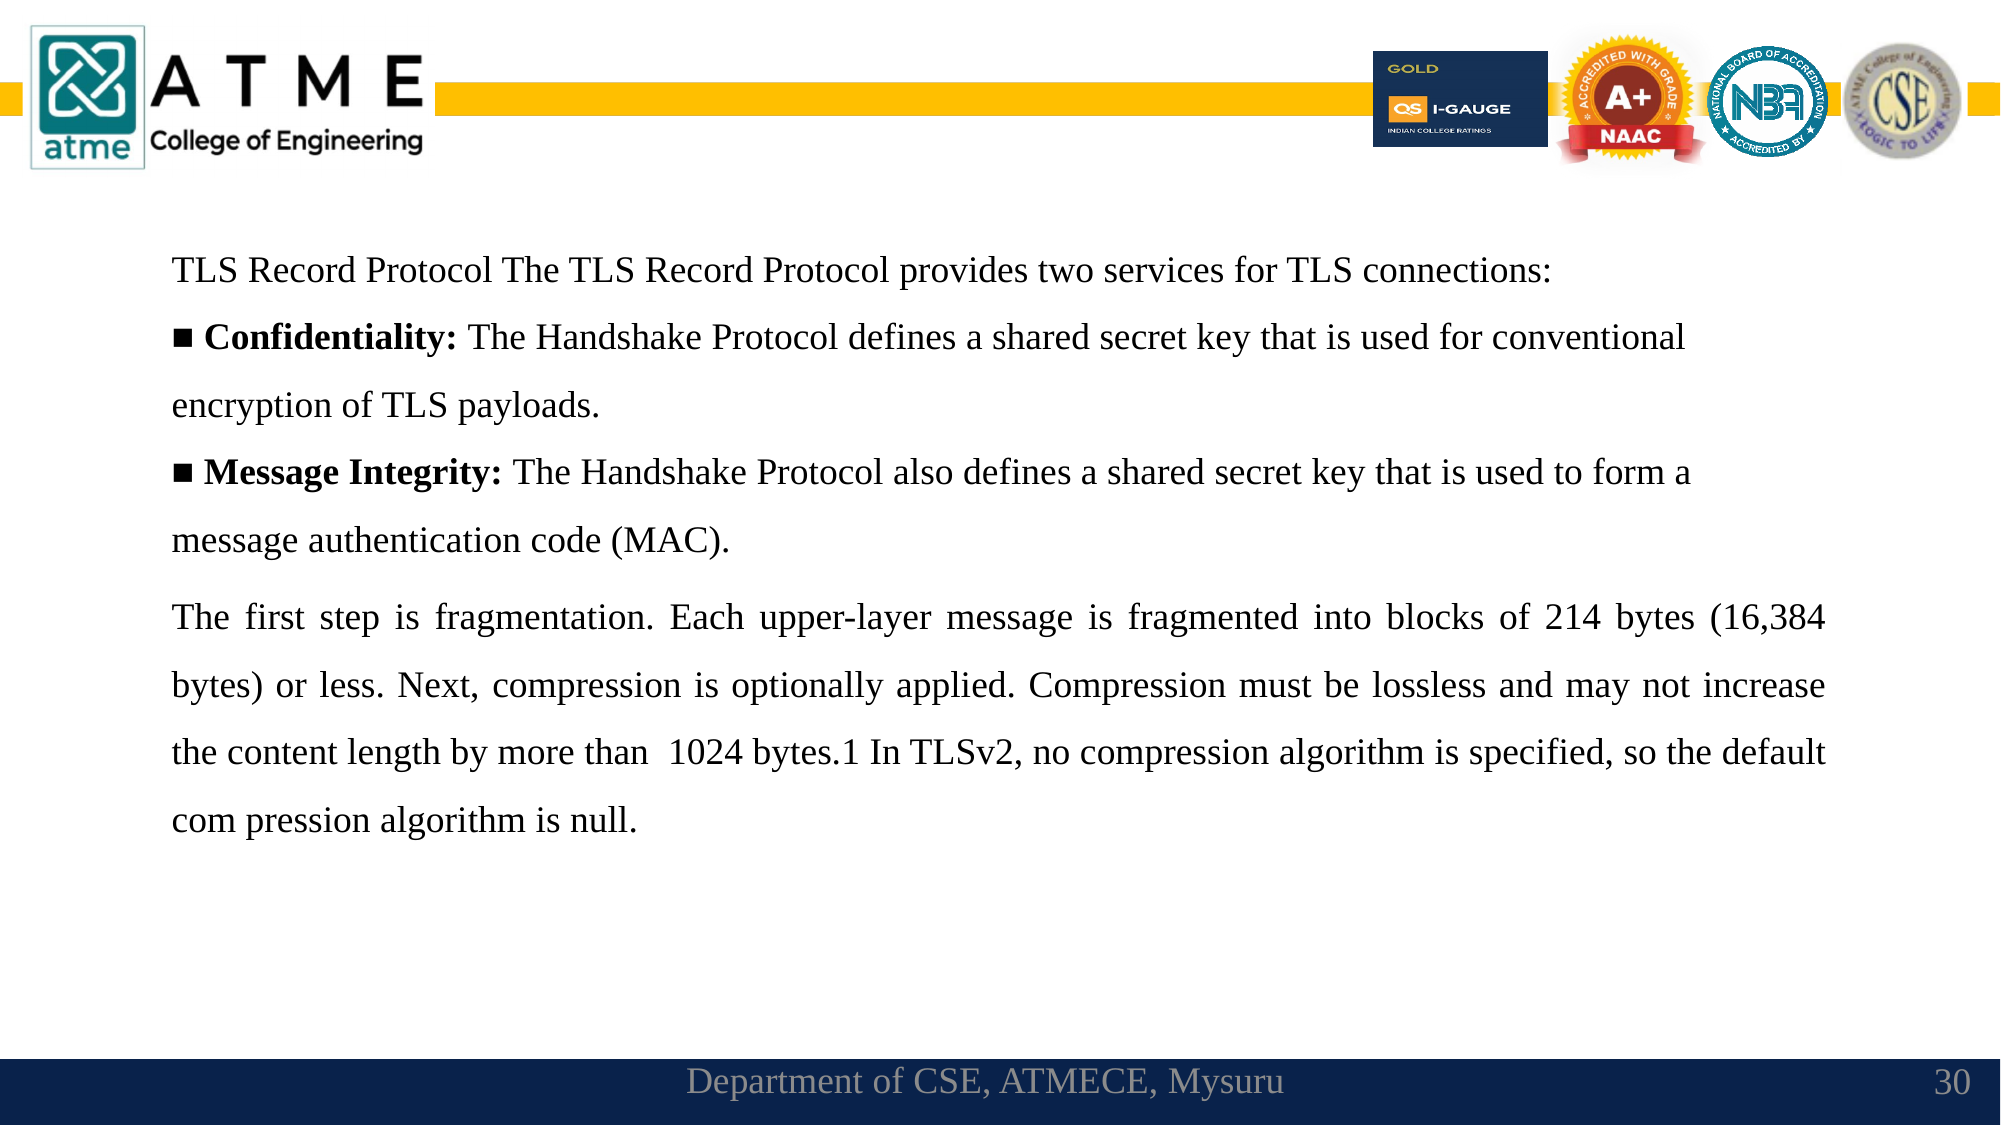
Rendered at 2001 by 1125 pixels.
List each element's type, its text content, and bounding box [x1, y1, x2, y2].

picture [0, 1059, 2001, 1125]
slide_number 30 [1511, 1057, 1972, 1103]
text_box The first step is fragmentation. Each upper-layer message is fragmented into blocks of 214 bytes (16,384 bytes) or less. Next, compression is optionally applied. Compression must be lossless and may not increase the content length by more than 1024 bytes.1 In TLSv2, no compression algorithm is specified, so the default com pression algorithm is null. [156, 562, 1843, 848]
picture [1840, 26, 1968, 176]
text_box TLS Record Protocol The TLS Record Protocol provides two services for TLS connections: ■ Confidentiality: The Handshake Protocol defines a shared secret key that is used for conventional encryption of TLS payloads. ■ Message Integrity: The Handshake Protocol also defines a shared secret key that is used to form a message authentication code (MAC). [156, 214, 1716, 562]
footer Department of CSE, ATMECE, Mysuru [501, 1056, 1470, 1102]
picture [22, 15, 435, 178]
picture [1373, 20, 1828, 180]
